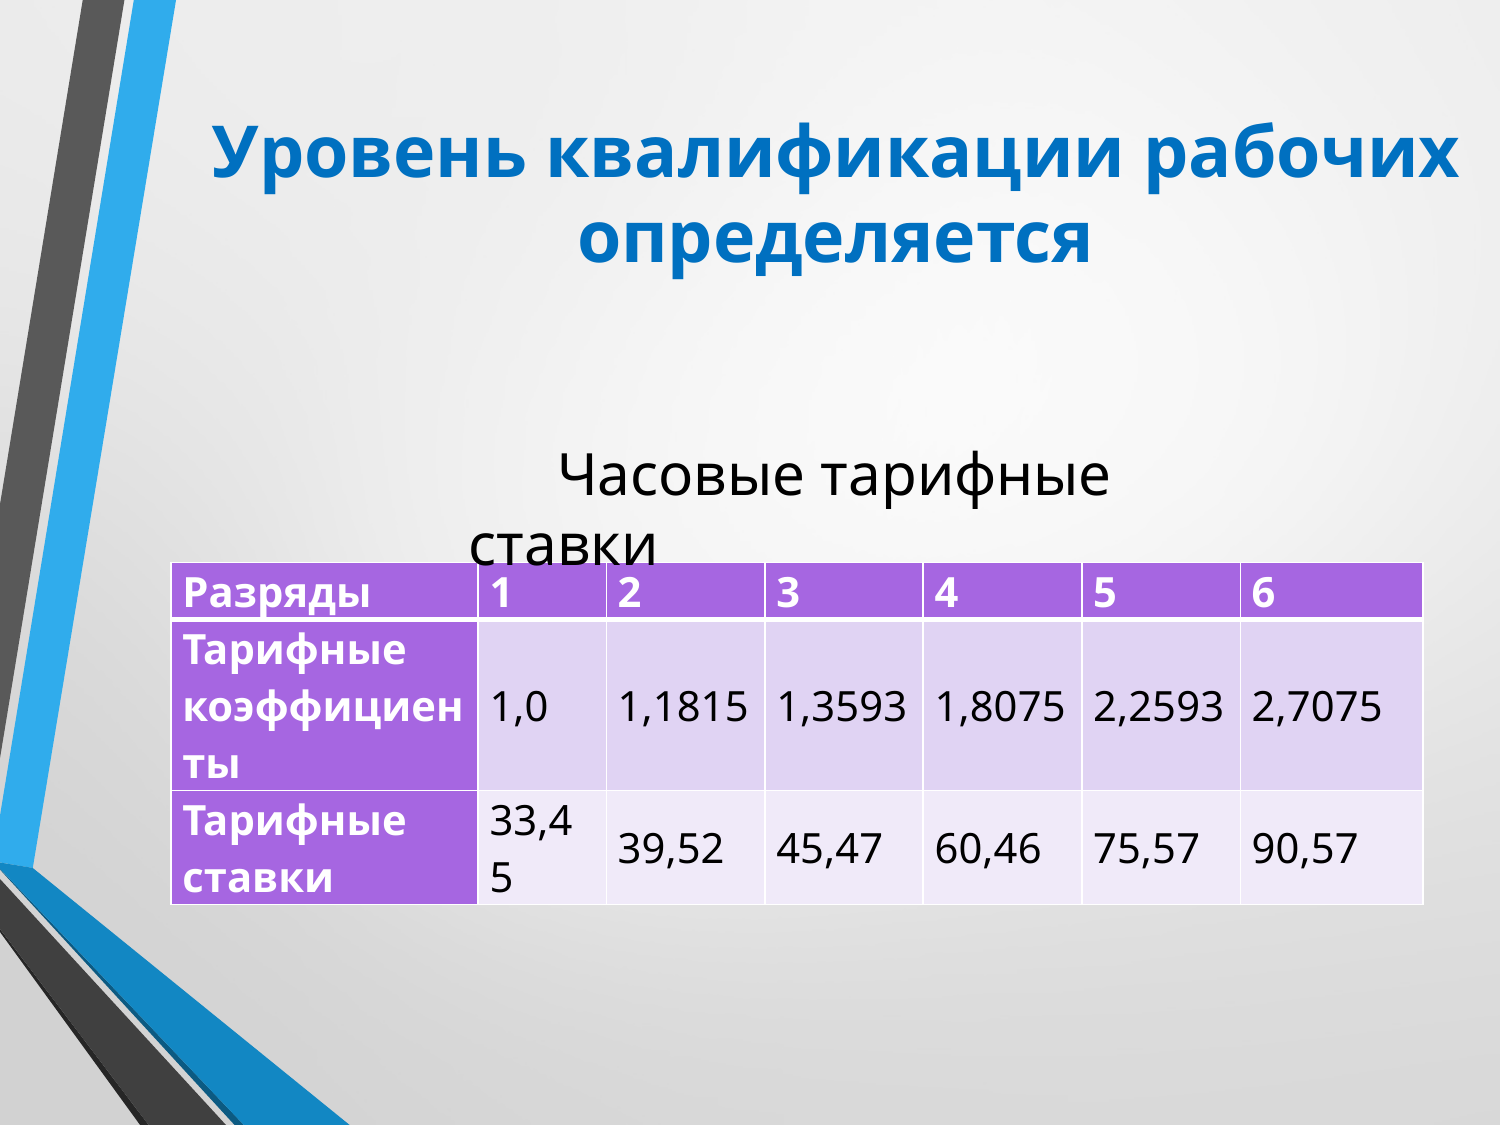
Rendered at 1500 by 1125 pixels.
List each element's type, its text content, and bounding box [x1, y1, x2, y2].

table_cell 1,8075 [924, 633, 1081, 790]
table_header 6 [1241, 563, 1422, 617]
table_cell 1,0 [479, 633, 606, 790]
table_cell 45,47 [766, 791, 922, 904]
table_cell 60,46 [924, 791, 1081, 904]
table_cell 33,45 [479, 791, 606, 904]
table_header Разряды [172, 563, 439, 617]
table_cell 39,52 [607, 791, 764, 904]
table_cell 2,2593 [1083, 622, 1240, 790]
table_cell 2,7075 [1241, 622, 1422, 790]
table_cell Тарифные ставки [172, 791, 477, 904]
table_cell 75,57 [1083, 791, 1240, 904]
table_cell 1,1815 [607, 633, 764, 790]
table_cell 1,3593 [766, 633, 922, 790]
title Уровень квалификации рабочих определяется [160, 97, 1500, 286]
list Разрядами. [179, 262, 1500, 1005]
text_box Часовые тарифные ставки [439, 465, 1232, 633]
table_cell 90,57 [1241, 791, 1422, 904]
table_cell Тарифные коэффициенты [172, 622, 477, 790]
table_header 5 [1232, 563, 1240, 617]
